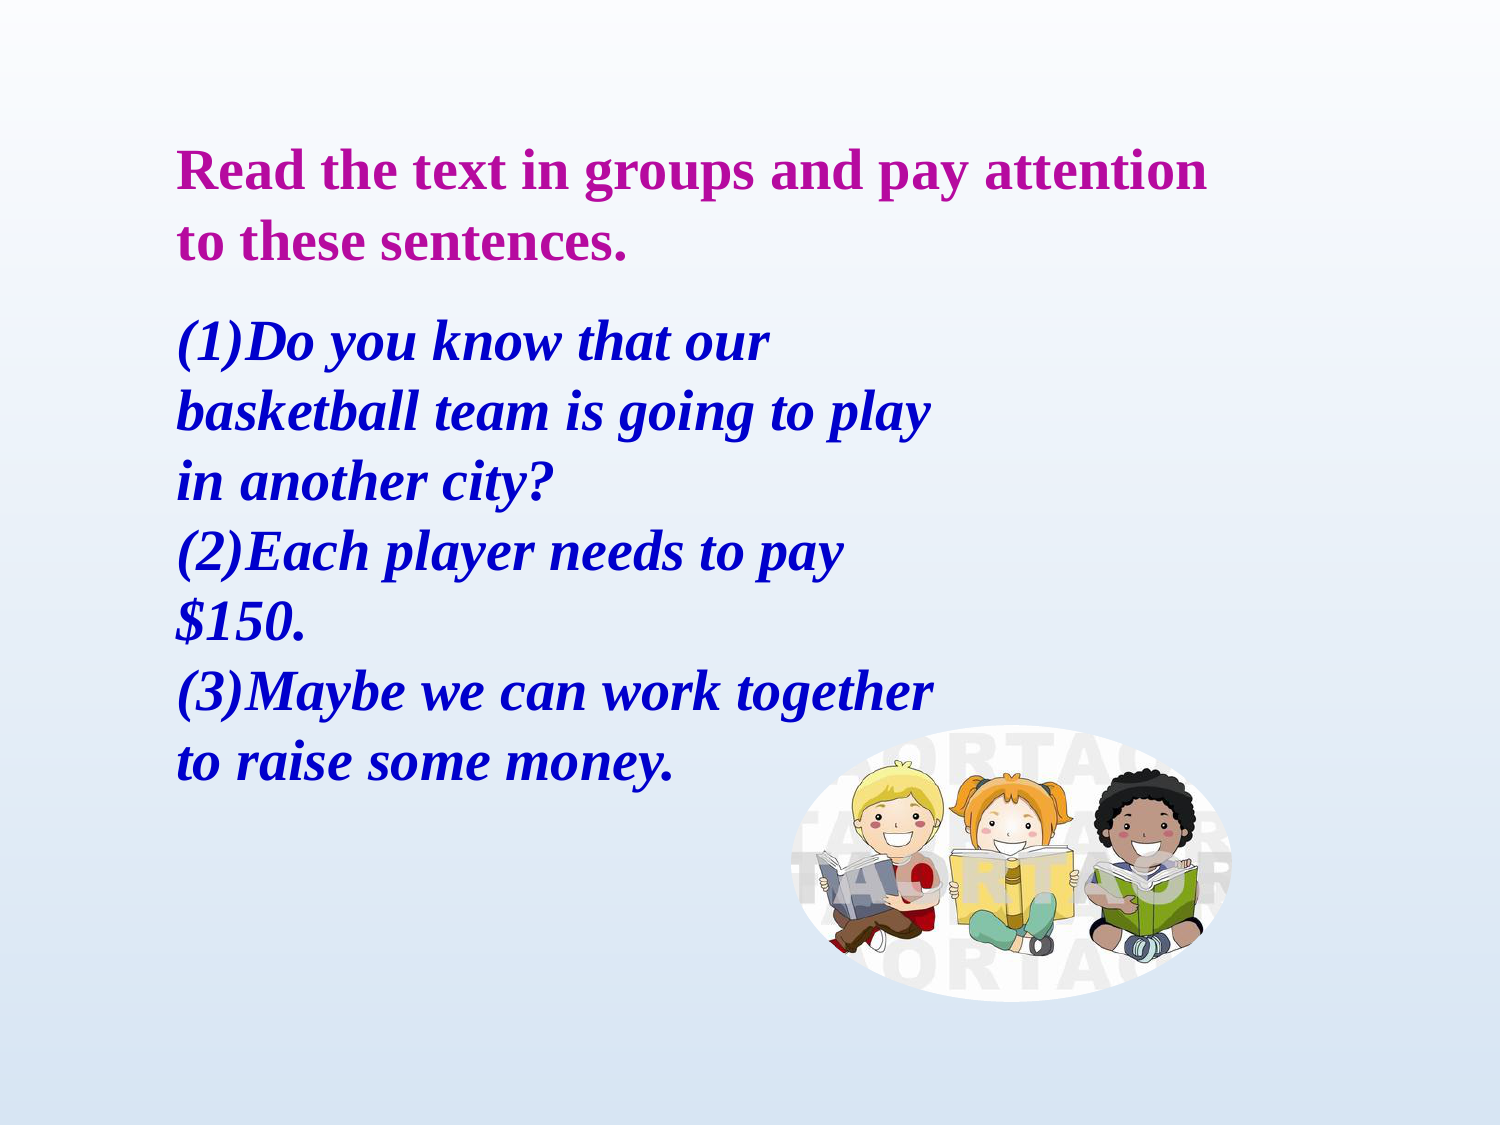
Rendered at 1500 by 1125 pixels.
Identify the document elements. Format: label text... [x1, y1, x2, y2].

text_box (1)Do you know that our basketball team is going to play in another city? (2)Each player needs to pay $150. (3)Maybe we can work together to raise some money. [161, 294, 996, 870]
picture [790, 724, 1233, 1003]
text_box Read the text in groups and pay attention to these sentences. [161, 124, 1265, 279]
